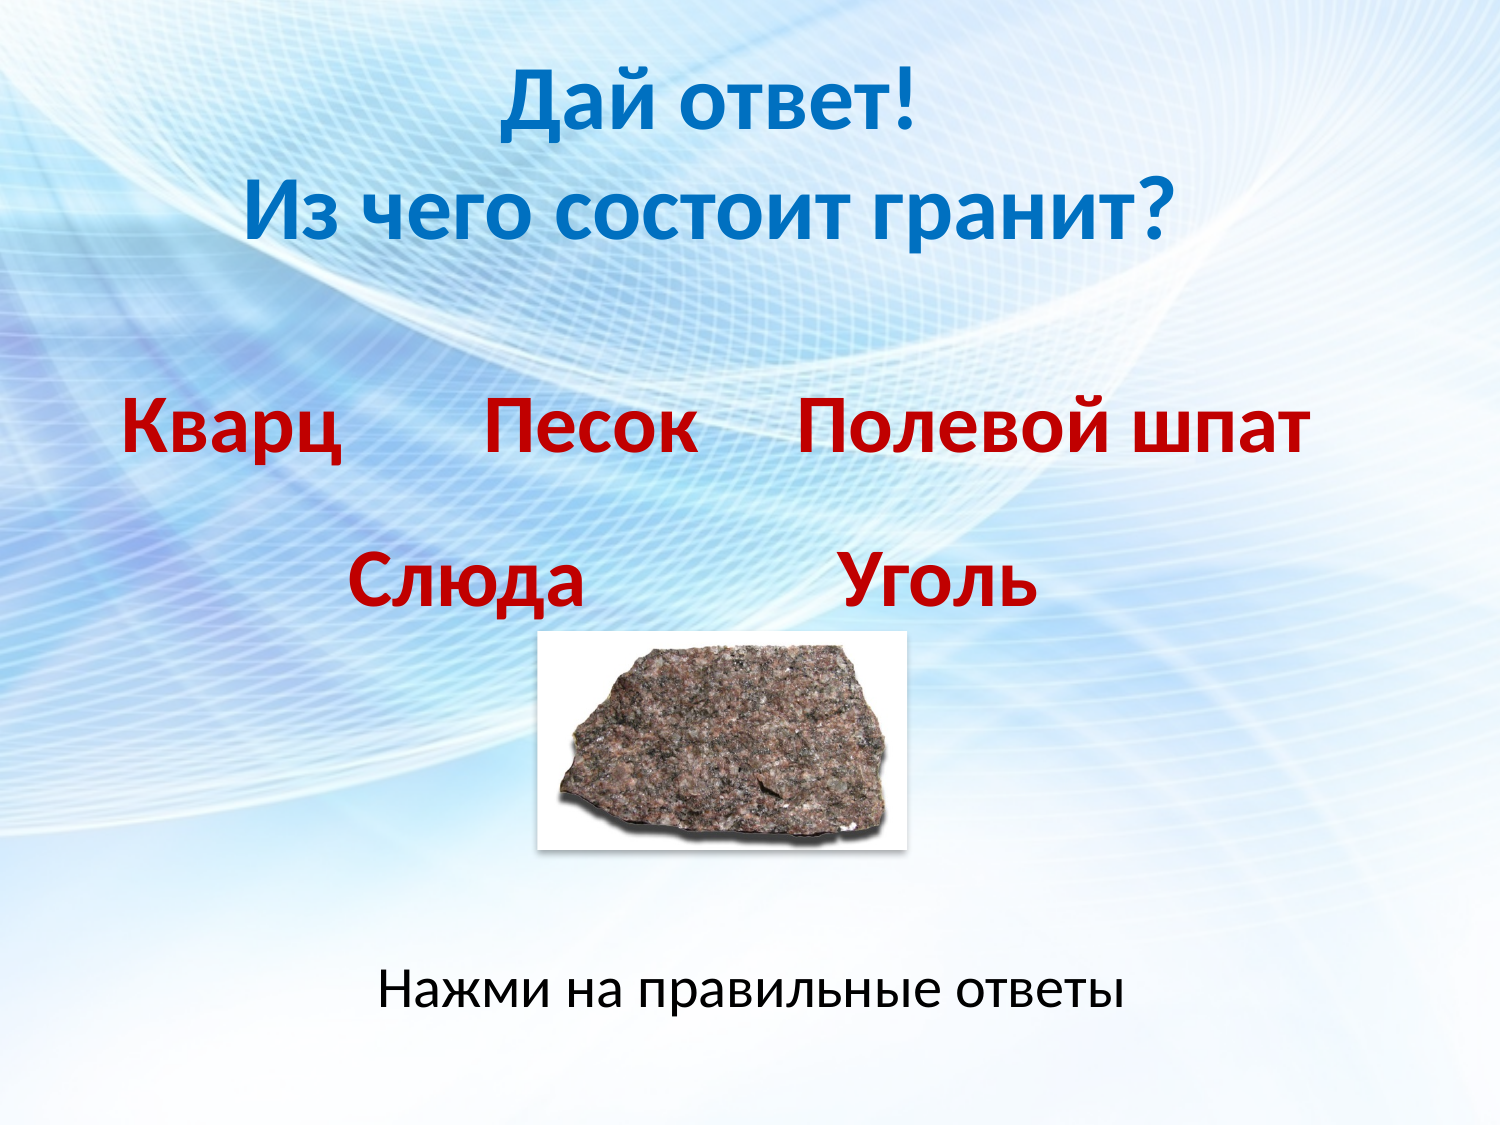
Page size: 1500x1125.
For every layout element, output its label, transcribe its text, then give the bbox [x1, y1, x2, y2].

text_box Полевой шпат [781, 361, 1327, 477]
text_box Дай ответ! Из чего состоит гранит? [227, 30, 1194, 266]
picture [537, 631, 908, 850]
text_box Уголь [822, 515, 1054, 631]
text_box Песок [468, 361, 714, 477]
text_box Нажми на правильные ответы [362, 941, 1142, 1027]
text_box Слюда [333, 515, 602, 631]
text_box Кварц [106, 361, 357, 477]
